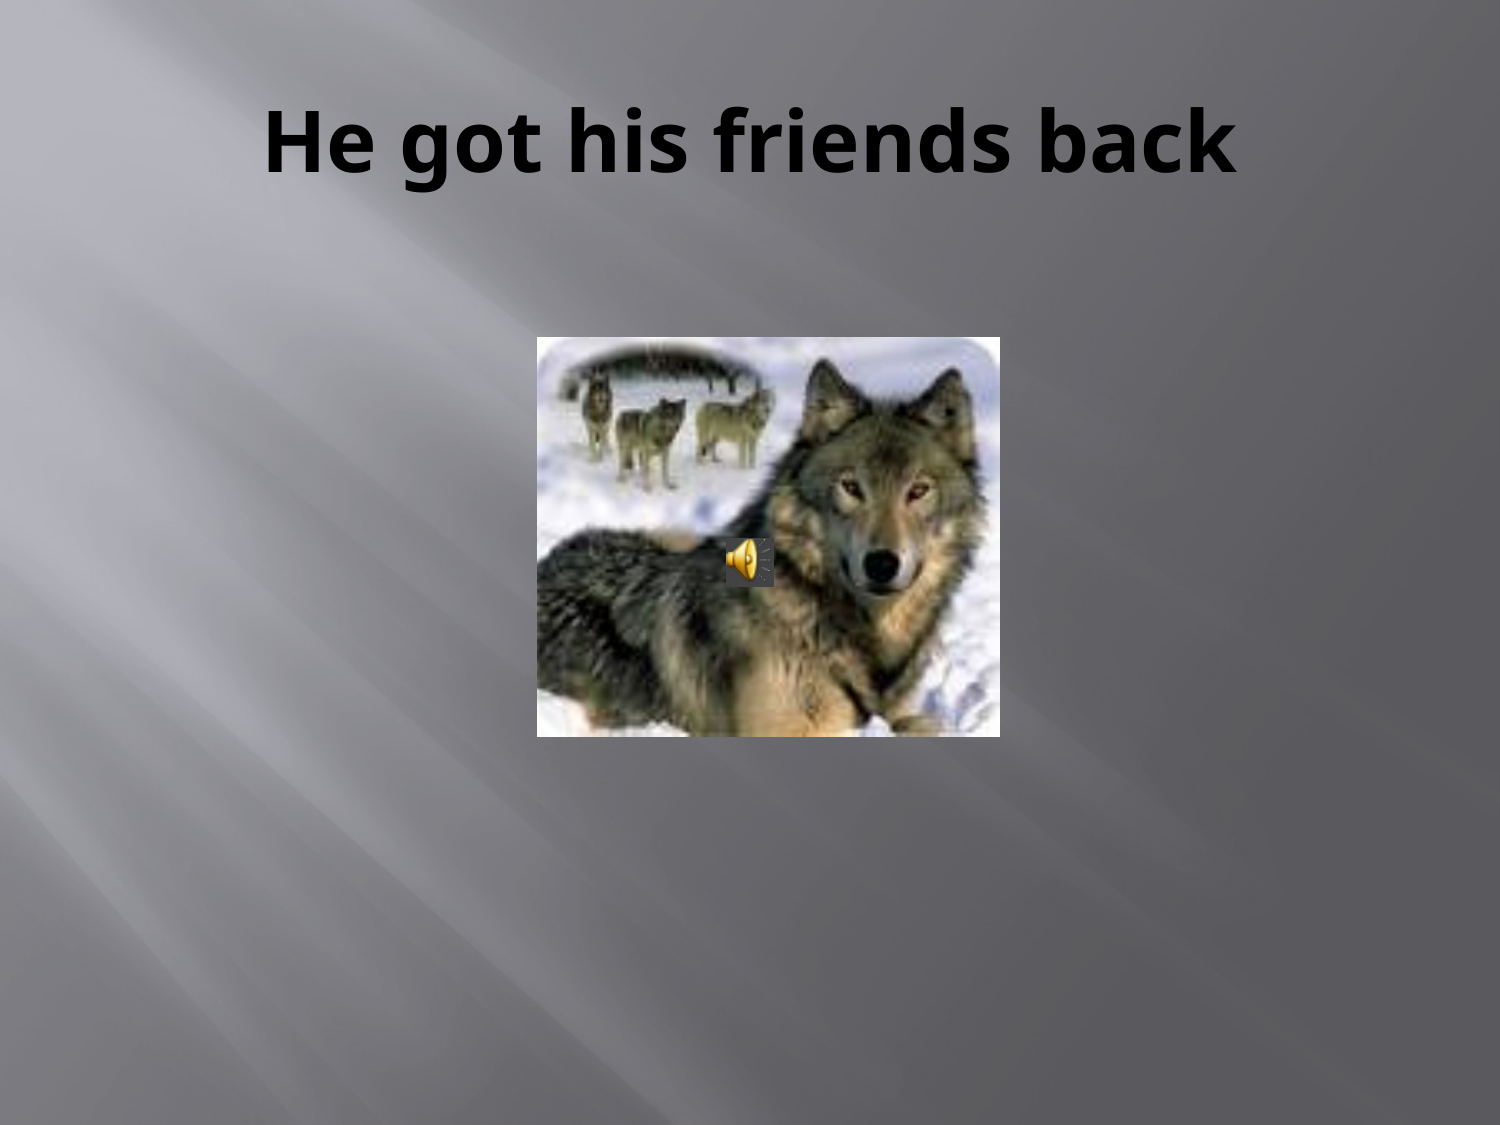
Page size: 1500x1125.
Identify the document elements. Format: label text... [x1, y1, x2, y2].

title He got his friends back [75, 45, 1425, 233]
picture [537, 337, 1001, 737]
